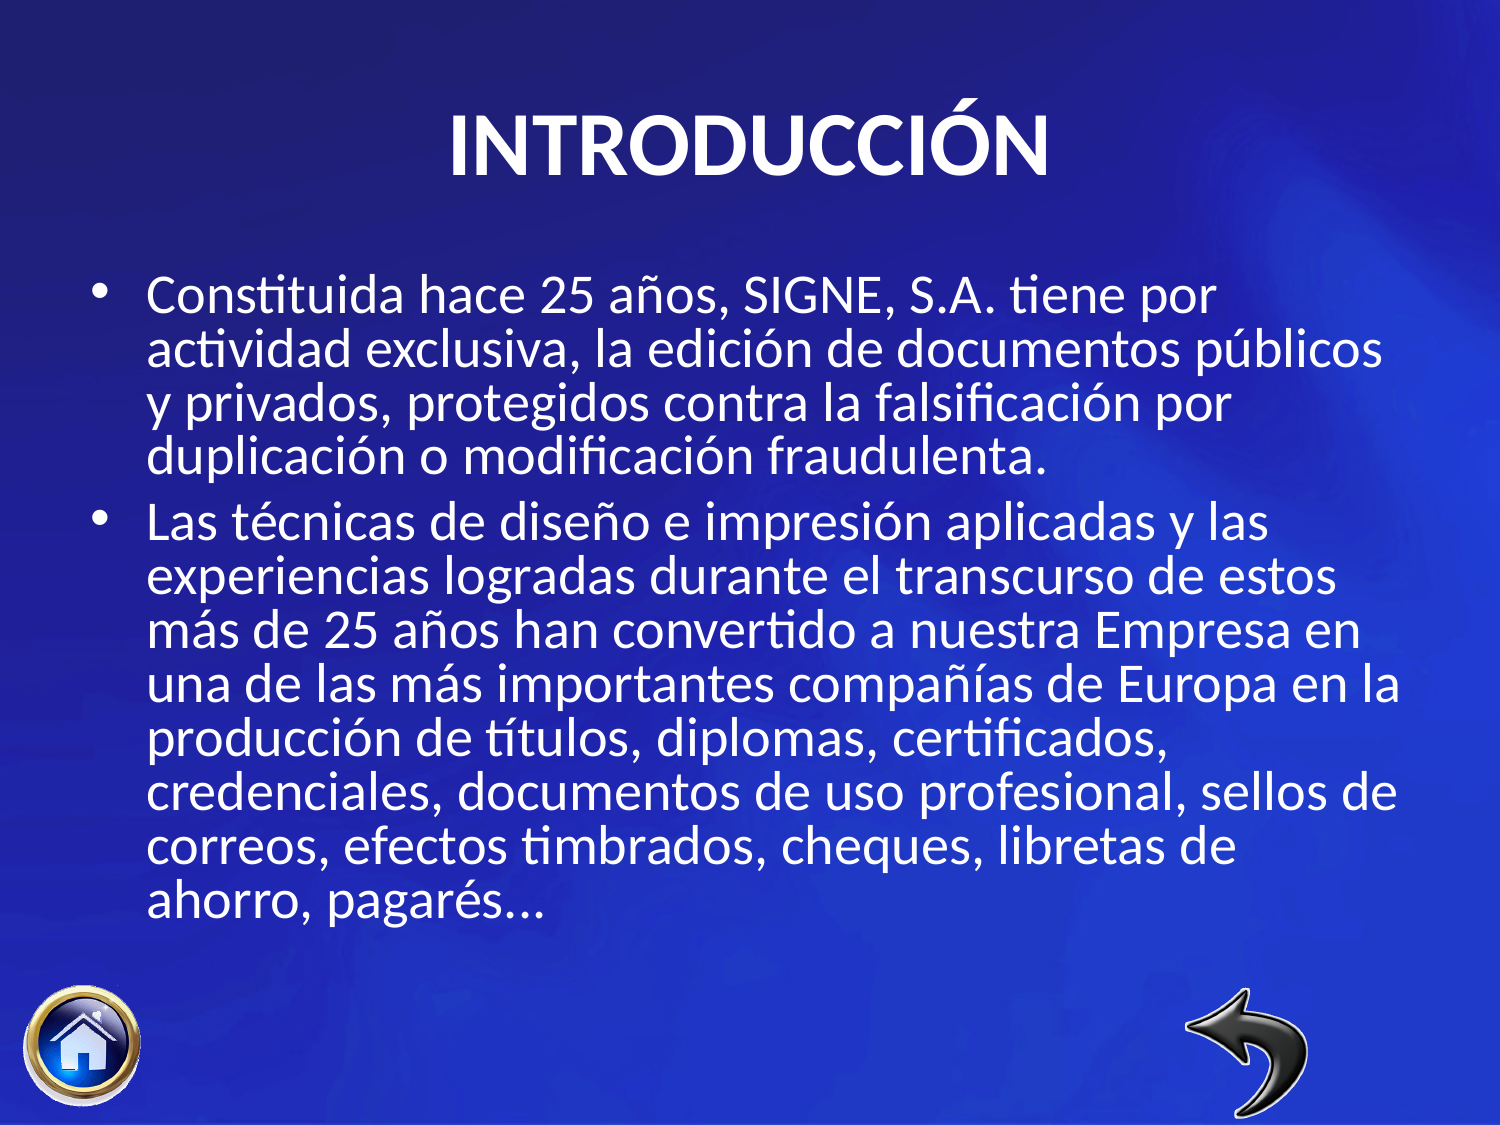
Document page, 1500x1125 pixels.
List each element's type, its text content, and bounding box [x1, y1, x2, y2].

title INTRODUCCIÓN [74, 44, 1426, 233]
picture [0, 959, 166, 1125]
list Constituida hace 25 años, SIGNE, S.A. tiene por actividad exclusiva, la edición de documentos públicos y privados, protegidos contra la falsificación por duplicación o modificación fraudulenta. Las técnicas de diseño e impresión aplicadas y las experiencias logradas durante el transcurso de estos más de 25 años han convertido a nuestra Empresa en una de las más importantes compañías de Europa en la producción de títulos, diplomas, certificados, credenciales, documentos de uso profesional, sellos de correos, efectos timbrados, cheques, libretas de ahorro, pagarés... [74, 262, 1426, 1006]
picture [1174, 983, 1318, 1125]
